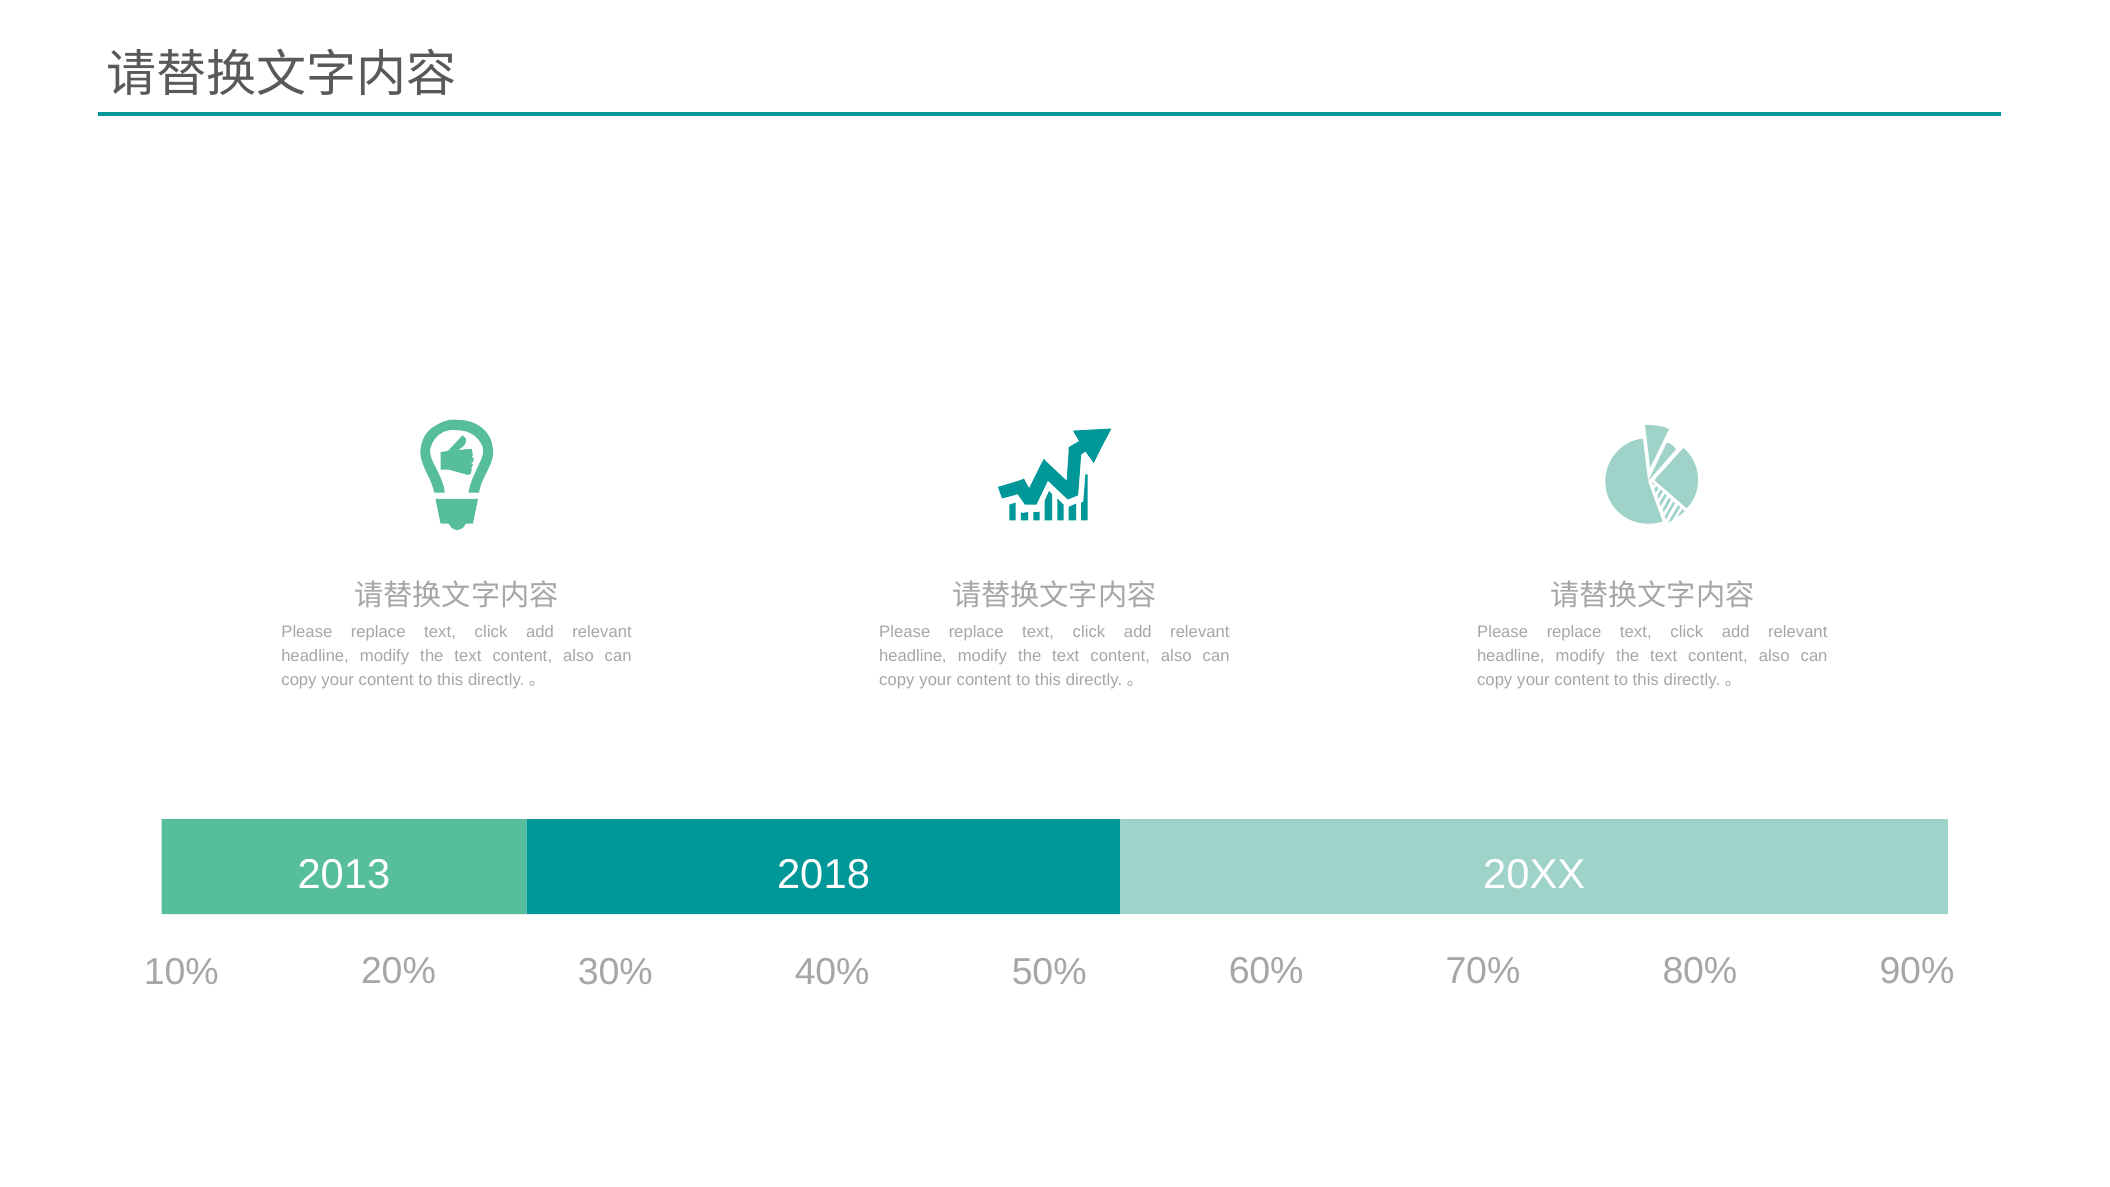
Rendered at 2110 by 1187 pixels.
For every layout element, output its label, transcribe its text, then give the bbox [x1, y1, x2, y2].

text_box [1033, 510, 1040, 521]
text_box 80% [1647, 929, 1753, 999]
text_box [1020, 510, 1029, 521]
text_box 70% [1430, 929, 1536, 999]
text_box 请替换文字内容 [90, 33, 542, 93]
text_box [864, 561, 1245, 698]
text_box 20XX [1119, 818, 1949, 915]
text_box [266, 561, 647, 698]
text_box 20% [346, 929, 451, 999]
text_box [1081, 474, 1088, 521]
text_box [1462, 561, 1843, 698]
text_box 2018 [526, 818, 1119, 915]
text_box [997, 428, 1112, 505]
text_box [420, 419, 494, 493]
text_box 90% [1864, 929, 1970, 999]
text_box 2013 [161, 818, 526, 915]
text_box [1009, 502, 1016, 521]
text_box [1654, 447, 1699, 509]
text_box 50% [997, 930, 1102, 1000]
text_box [1044, 491, 1053, 521]
text_box [1057, 498, 1064, 521]
text_box 60% [1213, 929, 1319, 999]
text_box [1644, 425, 1669, 468]
text_box 40% [780, 930, 885, 999]
text_box 30% [563, 930, 668, 1000]
text_box [435, 498, 479, 530]
text_box [1667, 505, 1685, 523]
text_box [1605, 438, 1677, 524]
text_box 10% [129, 930, 234, 1000]
text_box [1068, 503, 1077, 521]
